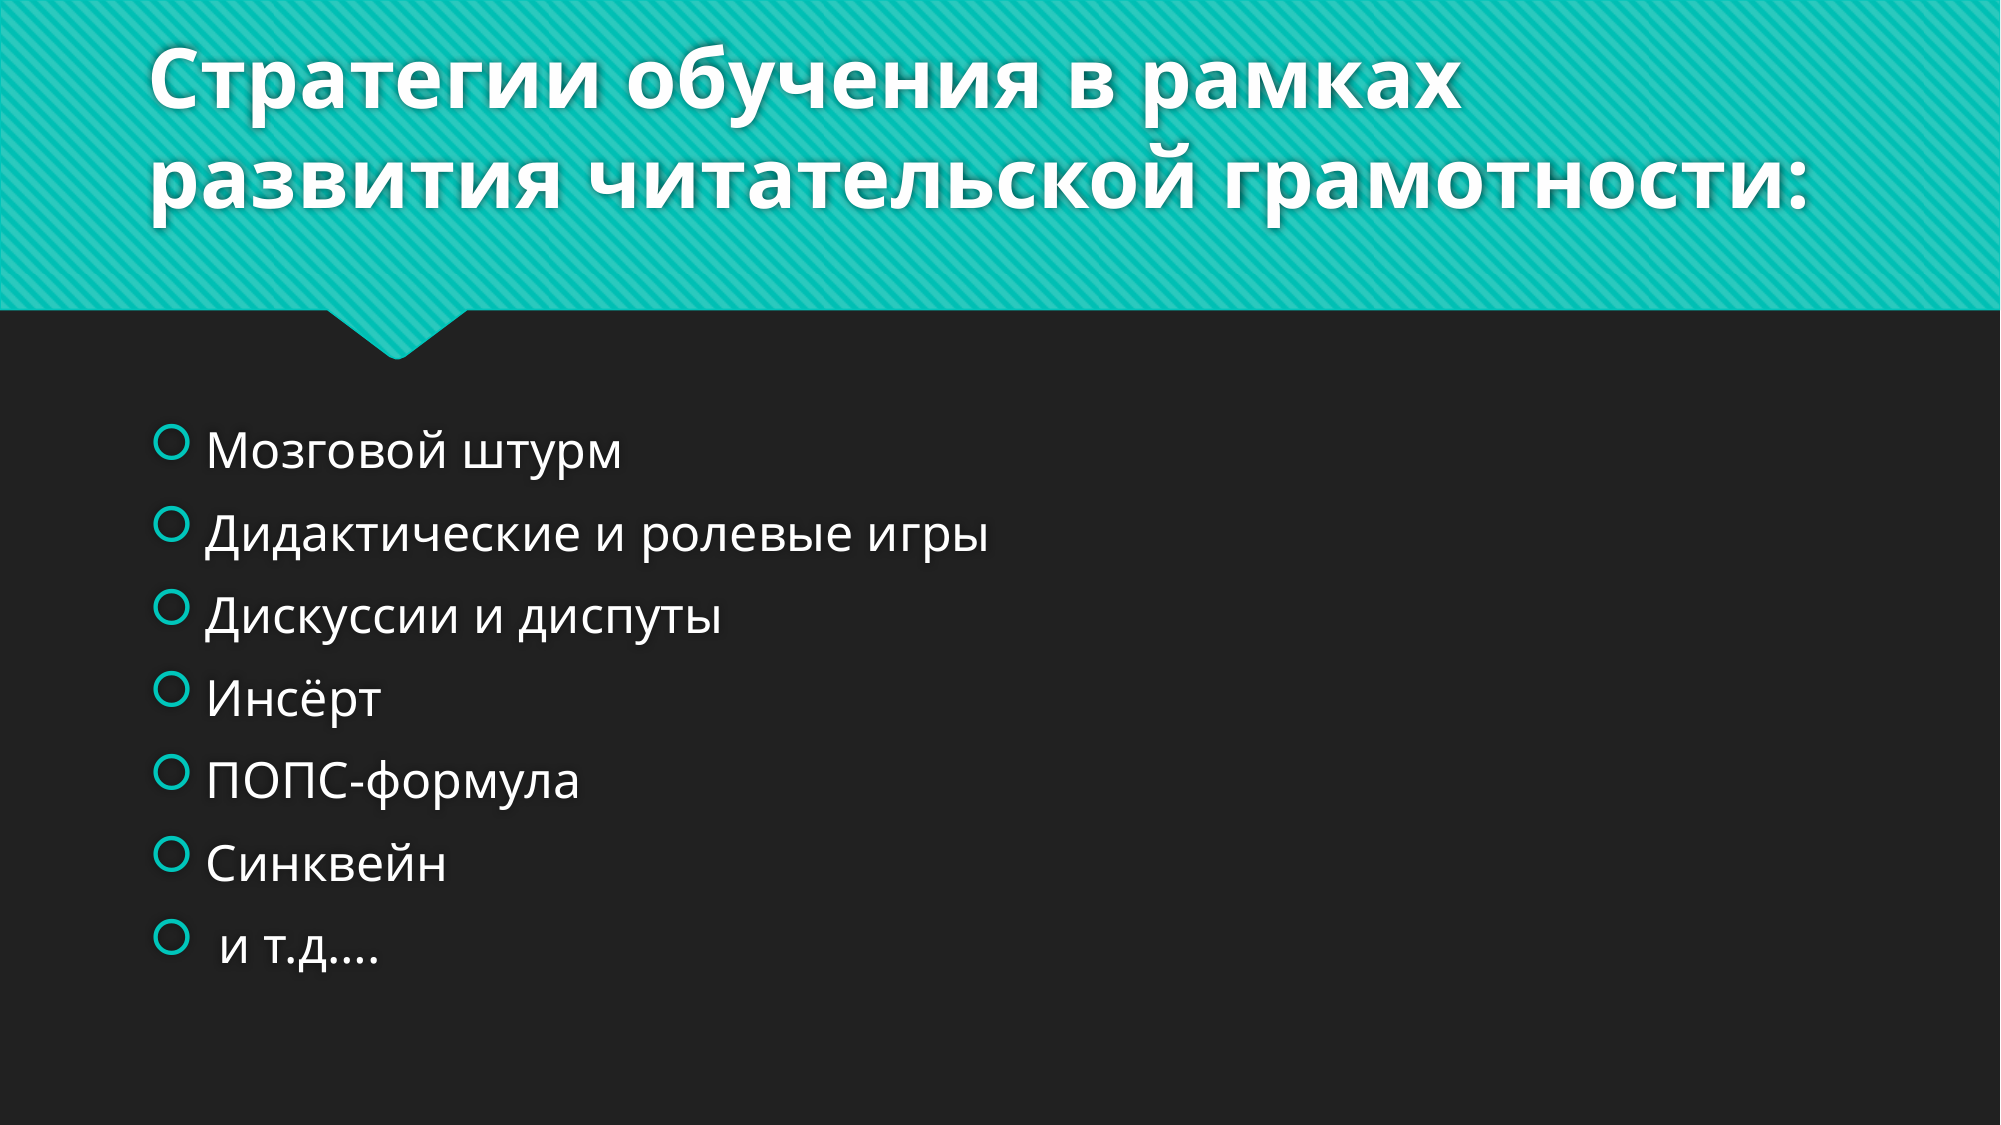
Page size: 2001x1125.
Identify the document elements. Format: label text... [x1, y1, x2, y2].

title Стратегии обучения в рамках развития читательской грамотности: [132, 73, 1868, 233]
list Мозговой штурм Дидактические и ролевые игры Дискуссии и диспуты Инсёрт ПОПС-формула Синквейн и т.д…. [134, 364, 1866, 1028]
